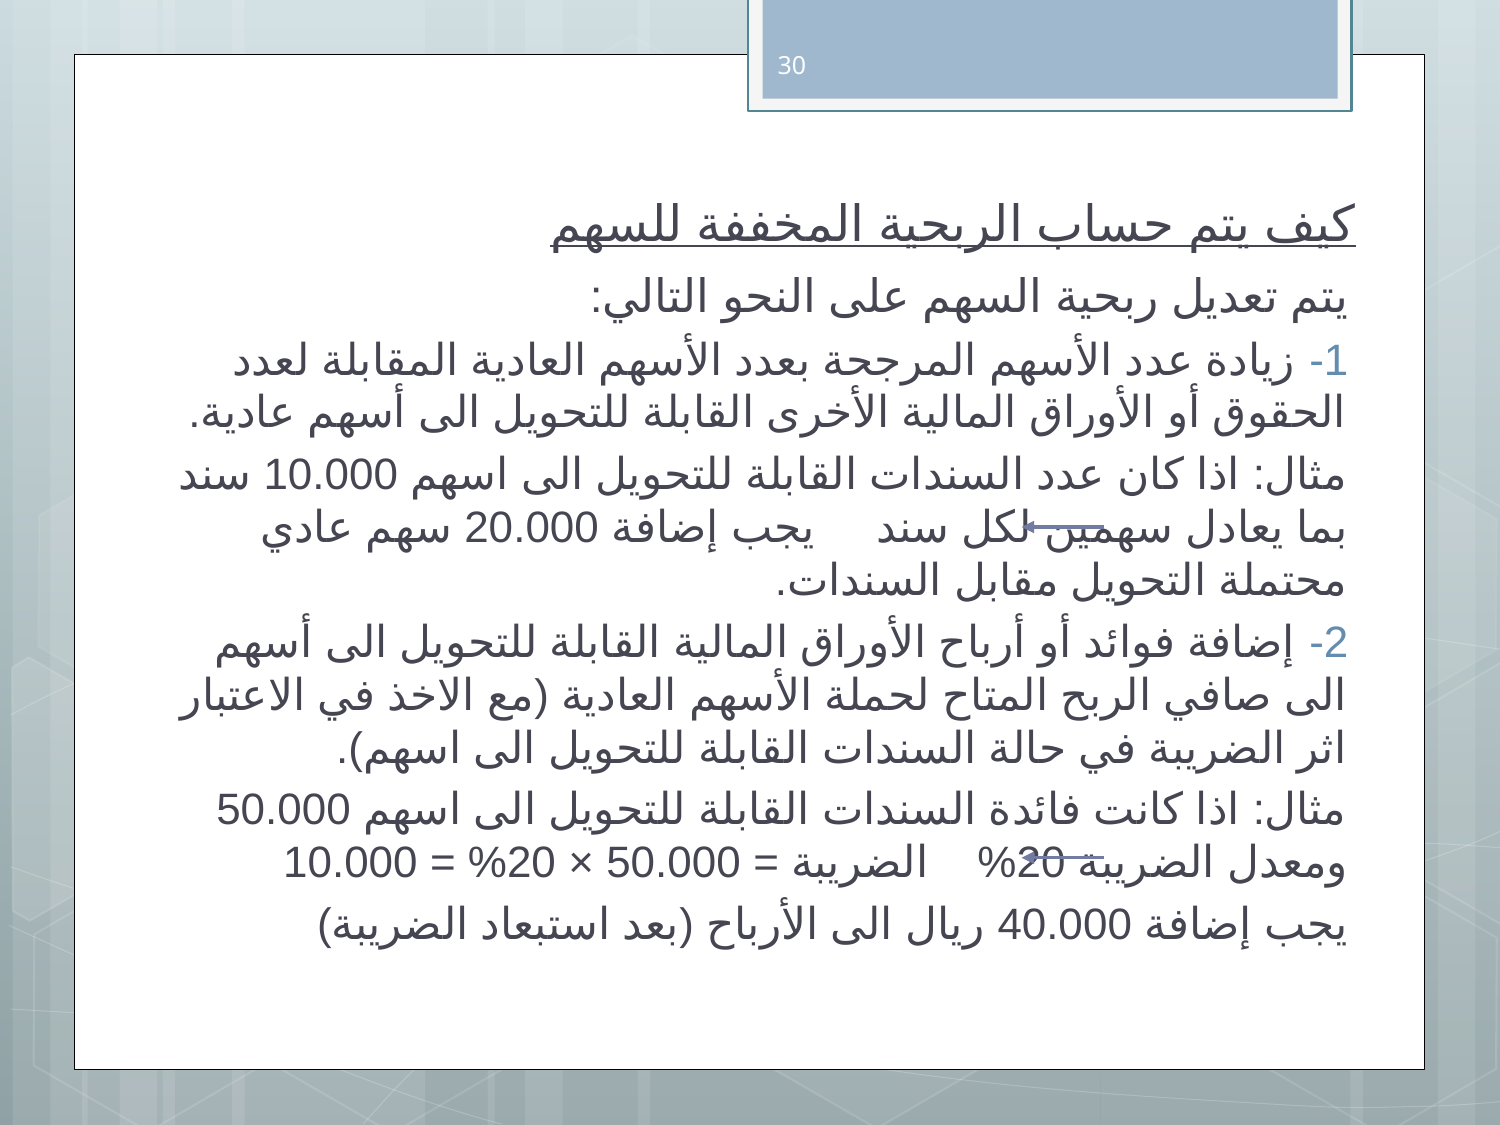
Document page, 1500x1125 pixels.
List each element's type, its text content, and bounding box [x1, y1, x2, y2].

slide_number 30 [762, 36, 982, 97]
title كيف يتم حساب الربحية المخففة للسهم [218, 160, 1371, 259]
list يتم تعديل ربحية السهم على النحو التالي: 1- زيادة عدد الأسهم المرجحة بعدد الأسهم العادية المقابلة لعدد الحقوق أو الأوراق المالية الأخرى القابلة للتحويل الى أسهم عادية. مثال: اذا كان عدد السندات القابلة للتحويل الى اسهم 10.000 سند بما يعادل سهمين لكل سند يجب إضافة 20.000 سهم عادي محتملة التحويل مقابل السندات. 2- إضافة فوائد أو أرباح الأوراق المالية القابلة للتحويل الى أسهم الى صافي الربح المتاح لحملة الأسهم العادية (مع الاخذ في الاعتبار اثر الضريبة في حالة السندات القابلة للتحويل الى اسهم). مثال: اذا كانت فائدة السندات القابلة للتحويل الى اسهم 50.000 ومعدل الضريبة 20% الضريبة = 50.000 × 20% = 10.000 يجب إضافة 40.000 ريال الى الأرباح (بعد استبعاد الضريبة) [162, 259, 1374, 992]
